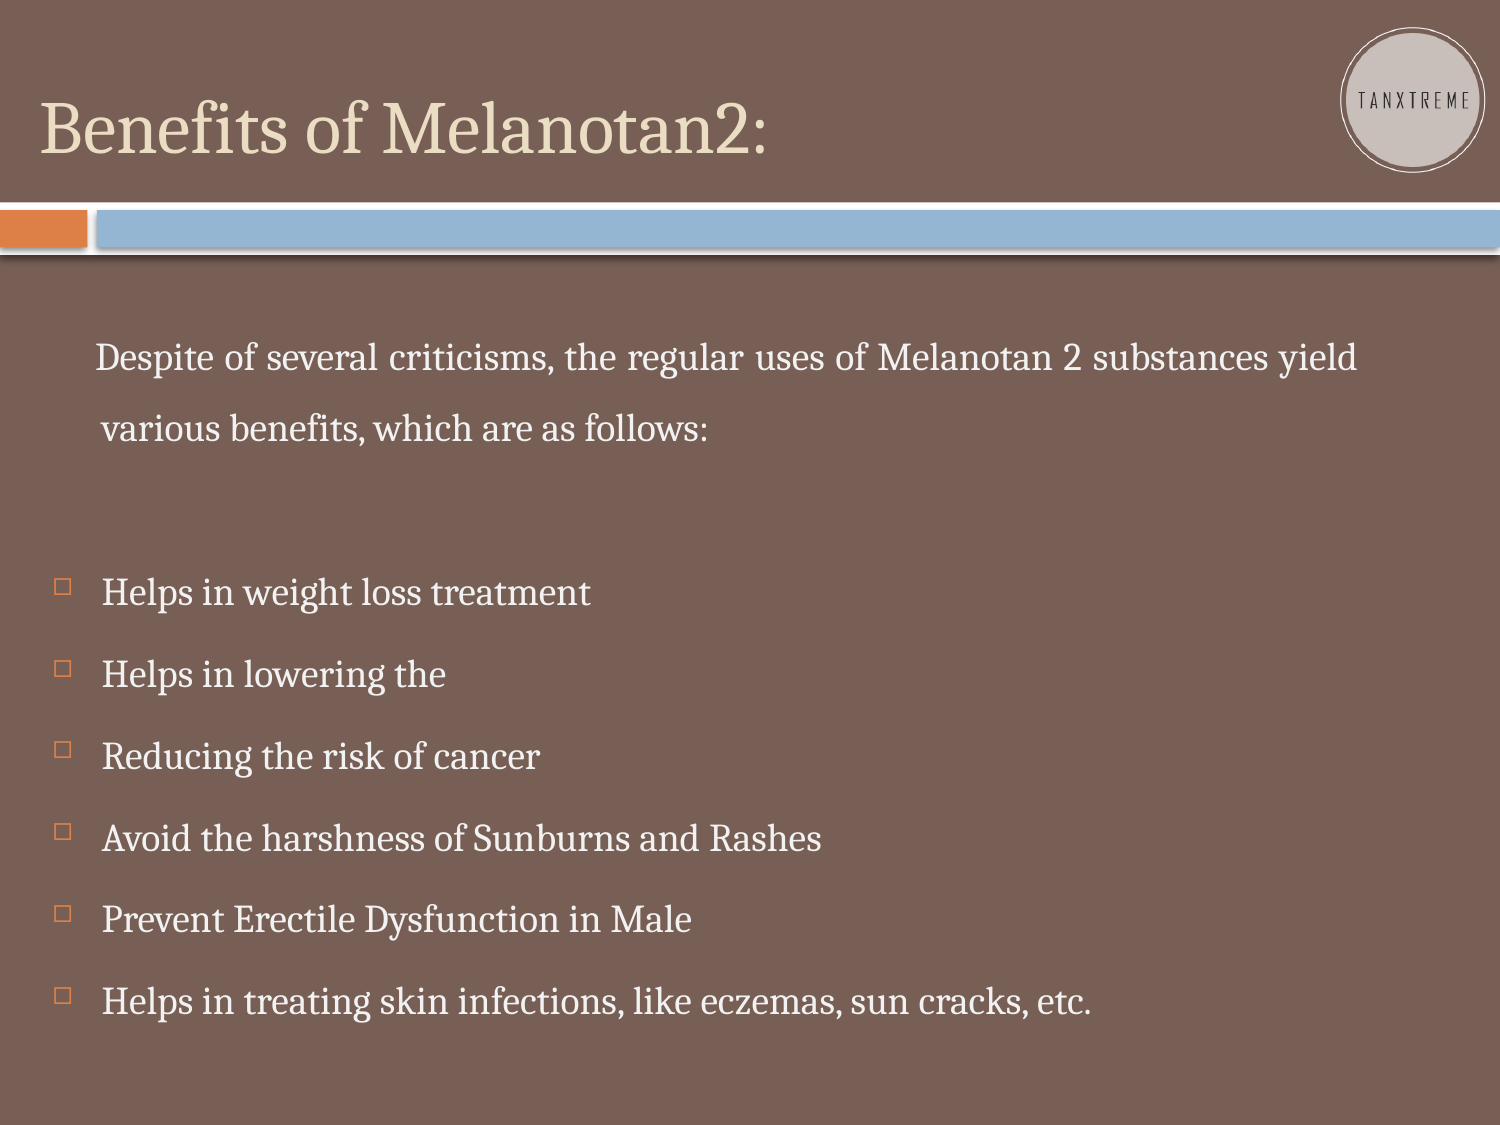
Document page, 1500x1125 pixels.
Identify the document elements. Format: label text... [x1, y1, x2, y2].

list Despite of several criticisms, the regular uses of Melanotan 2 substances yield various benefits, which are as follows: Helps in weight loss treatment Helps in lowering the Reducing the risk of cancer Avoid the harshness of Sunburns and Rashes Prevent Erectile Dysfunction in Male Helps in treating skin infections, like eczemas, sun cracks, etc. [37, 299, 1375, 1038]
picture [1337, 24, 1488, 176]
title Benefits of Melanotan2: [24, 75, 1300, 263]
